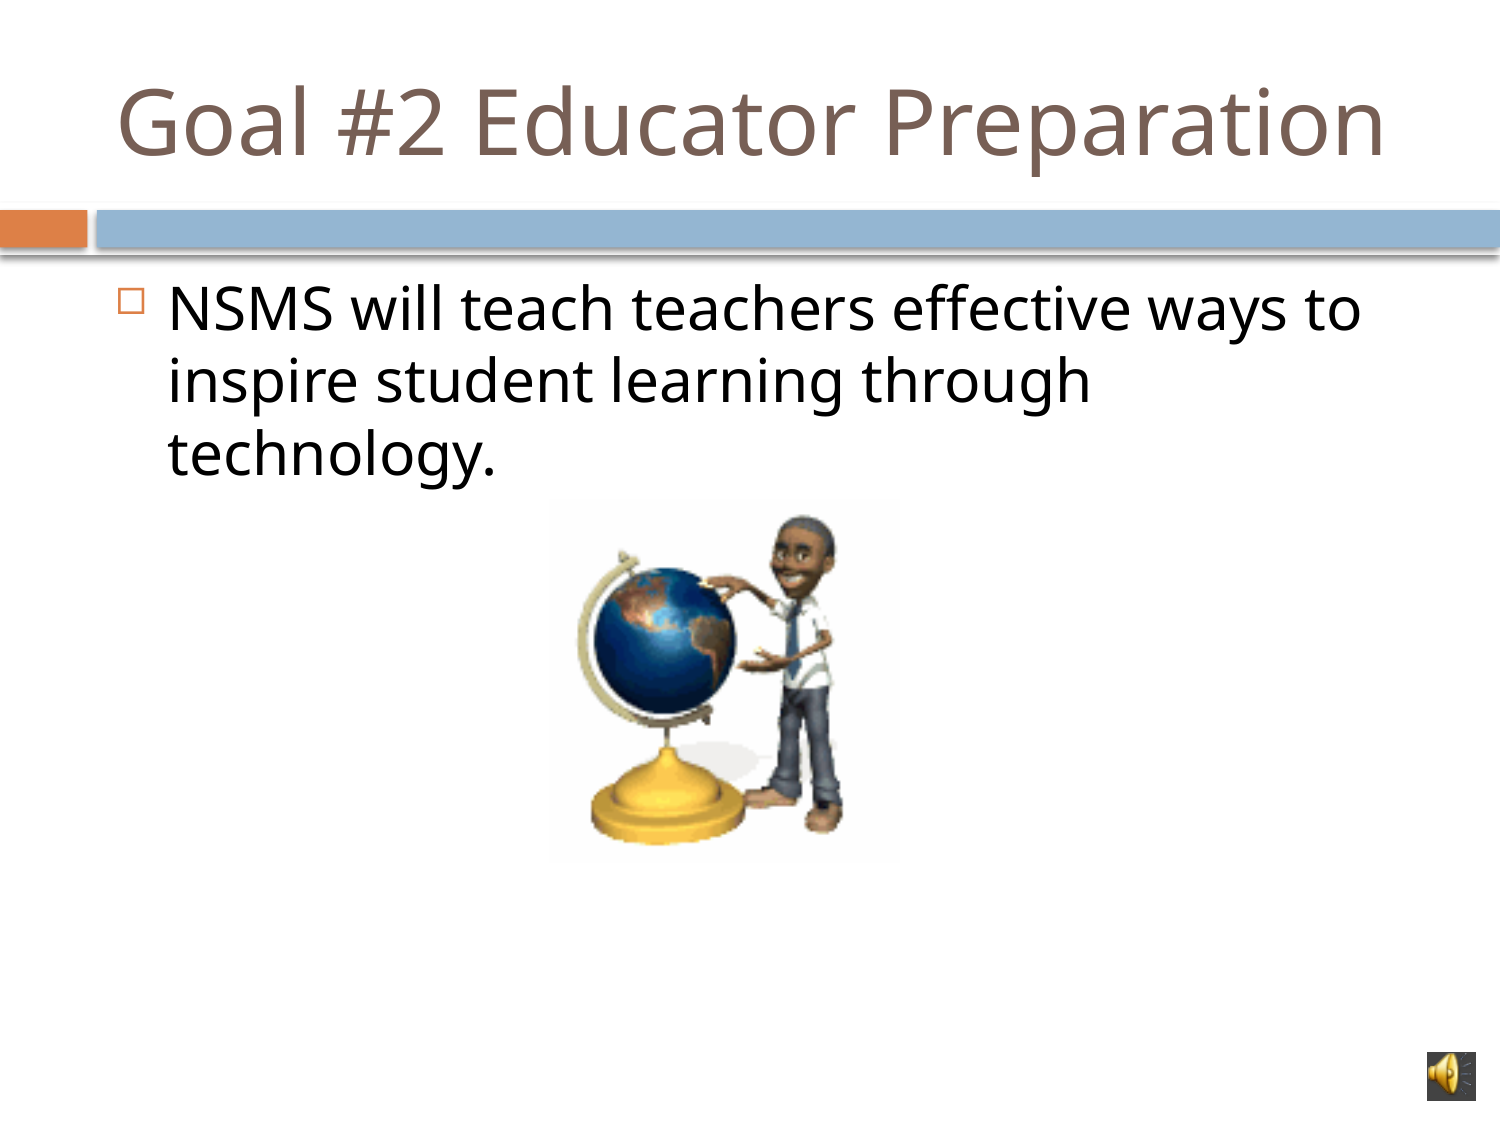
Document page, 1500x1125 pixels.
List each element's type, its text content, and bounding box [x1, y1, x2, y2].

picture [549, 499, 901, 863]
title Goal #2 Educator Preparation [100, 37, 1438, 200]
picture [1426, 1051, 1477, 1102]
list NSMS will teach teachers effective ways to inspire student learning through technology. [100, 262, 1438, 1000]
